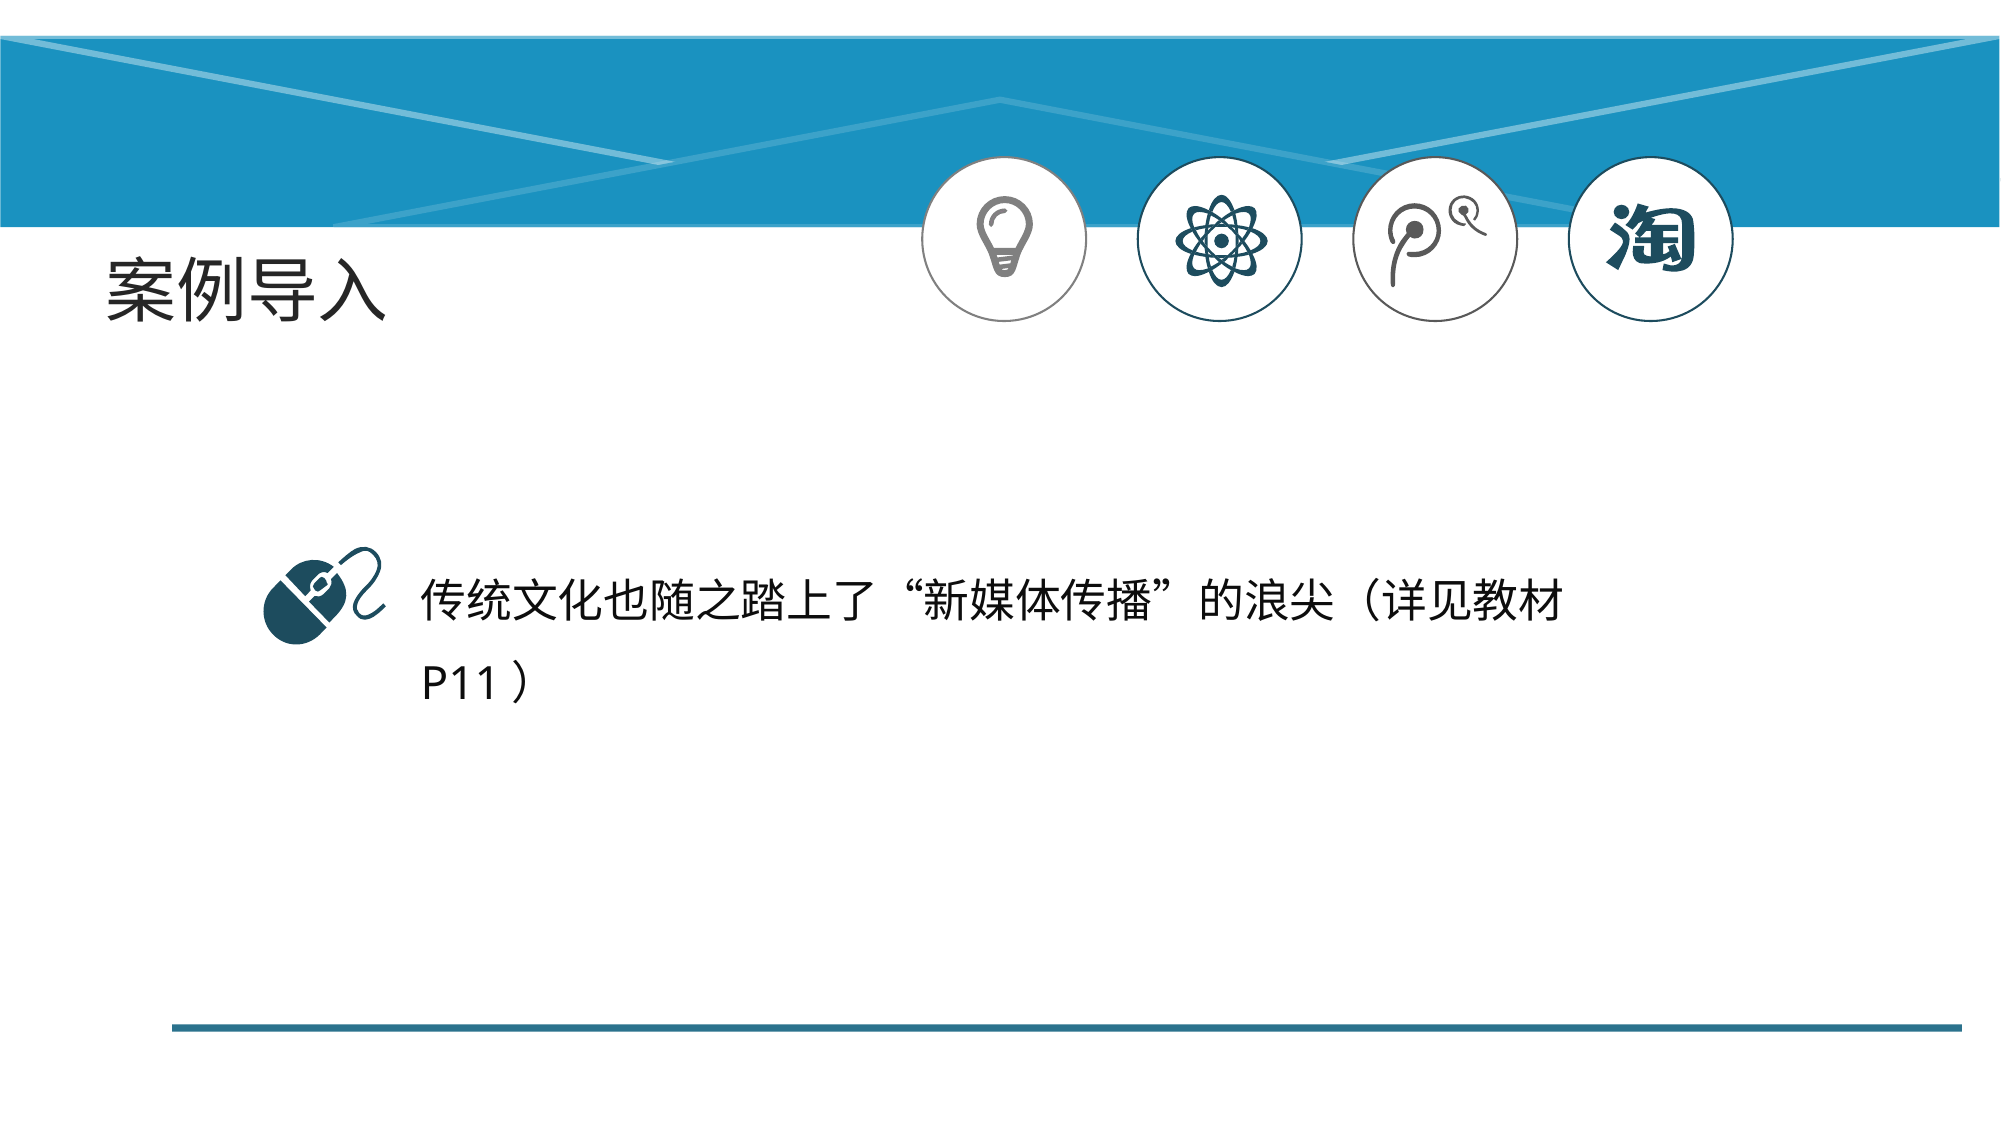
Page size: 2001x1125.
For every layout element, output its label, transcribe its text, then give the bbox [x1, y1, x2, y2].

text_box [0, 35, 2000, 228]
text_box [1297, 228, 1303, 270]
text_box [171, 1023, 1963, 1033]
text_box 案例导入 [90, 228, 1297, 355]
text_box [1388, 193, 1488, 288]
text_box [260, 545, 386, 648]
text_box [1567, 228, 1734, 323]
text_box [1352, 228, 1519, 323]
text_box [1605, 199, 1696, 279]
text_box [1175, 194, 1268, 288]
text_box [922, 157, 1087, 321]
text_box 传统文化也随之踏上了“新媒体传播”的浪尖（详见教材P11） [405, 536, 1667, 634]
